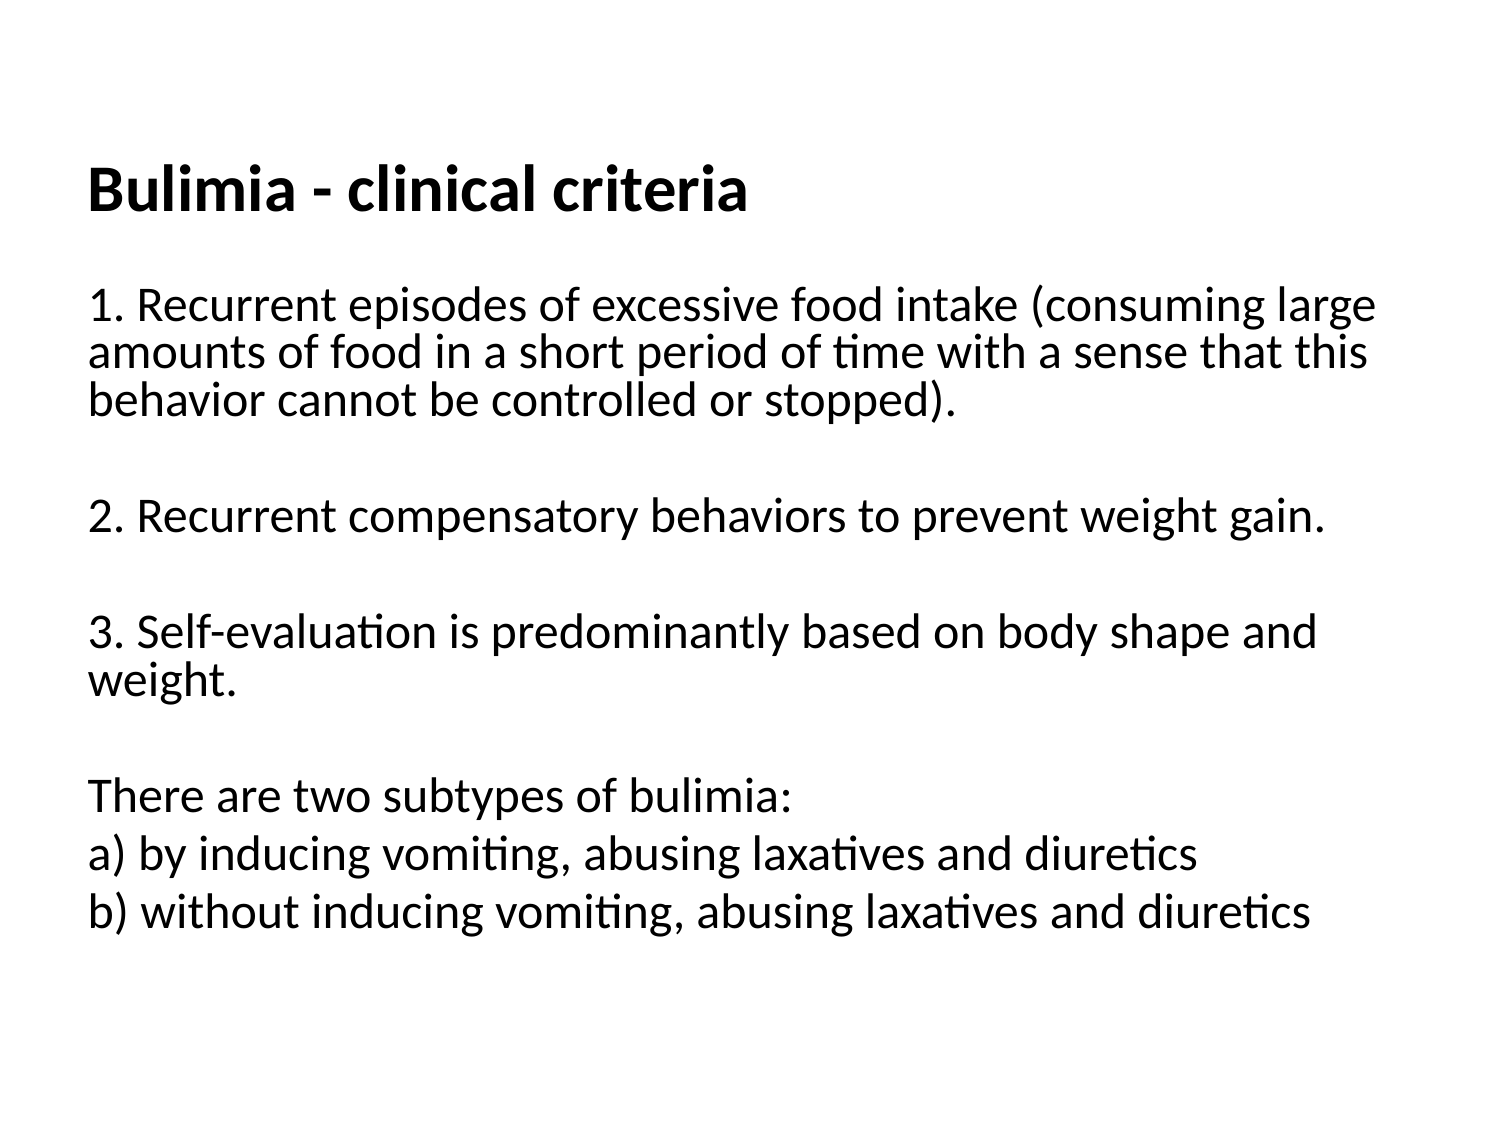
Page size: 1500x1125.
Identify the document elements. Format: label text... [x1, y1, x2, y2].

list Bulimia - clinical criteria 1. Recurrent episodes of excessive food intake (consuming large amounts of food in a short period of time with a sense that this behavior cannot be controlled or stopped). 2. Recurrent compensatory behaviors to prevent weight gain. 3. Self-evaluation is predominantly based on body shape and weight. There are two subtypes of bulimia: a) by inducing vomiting, abusing laxatives and diuretics b) without inducing vomiting, abusing laxatives and diuretics [72, 152, 1423, 896]
